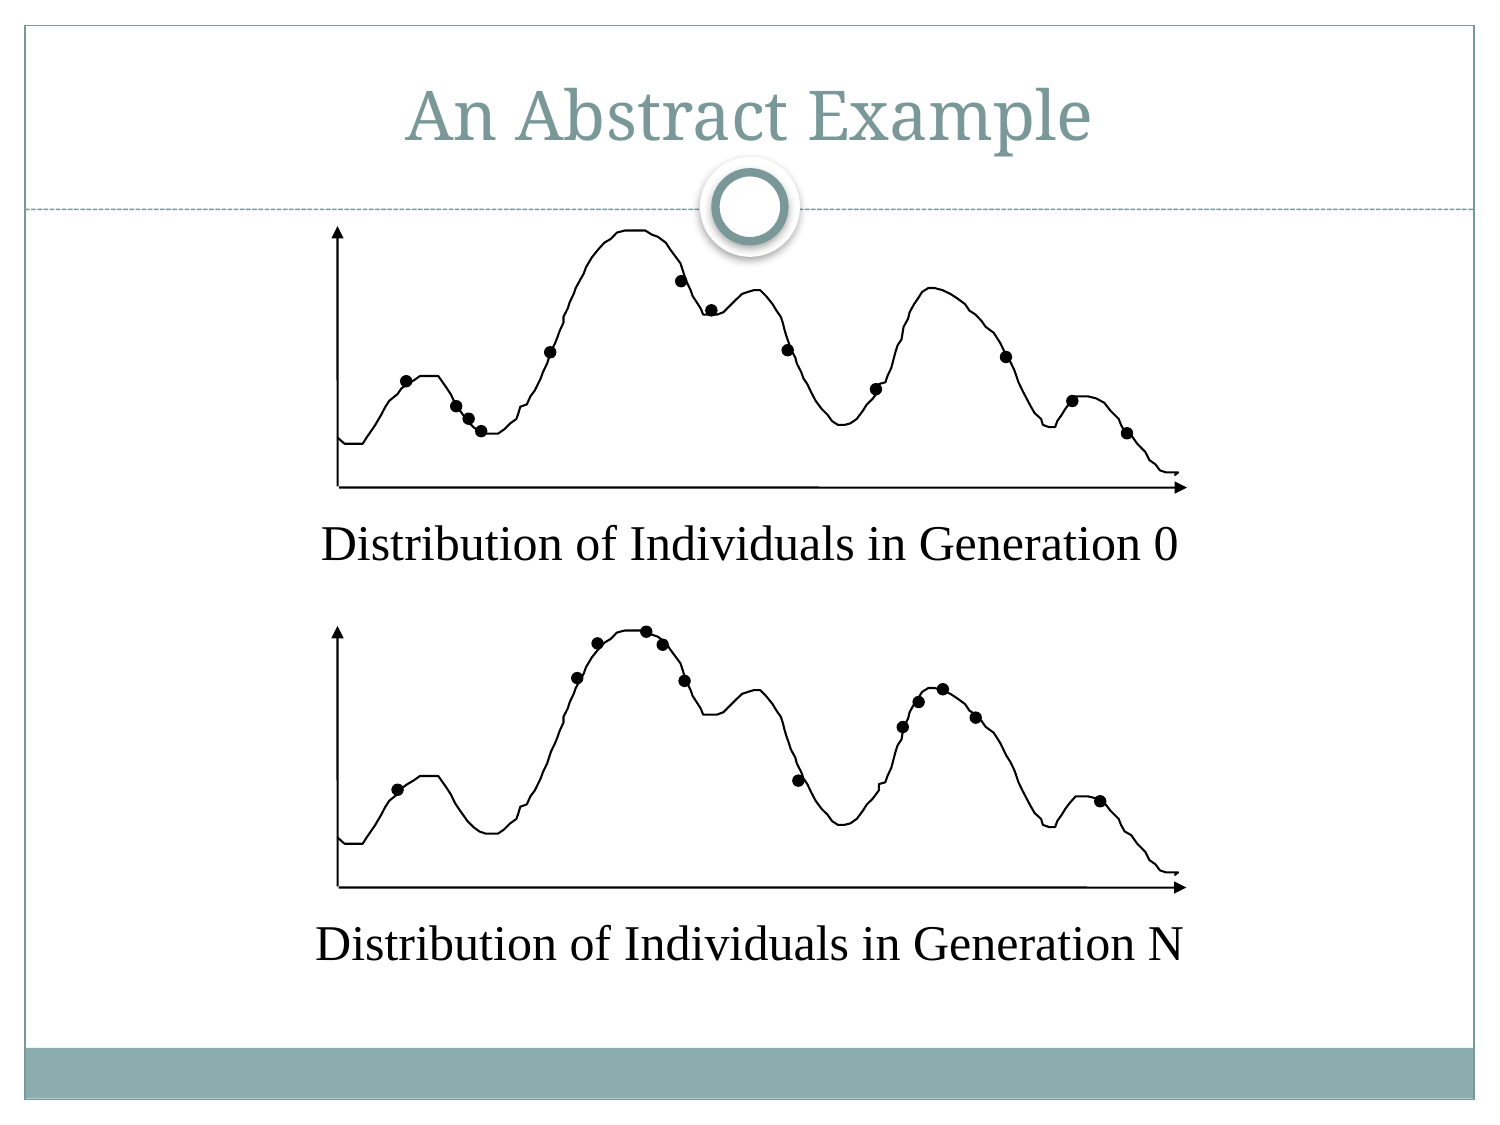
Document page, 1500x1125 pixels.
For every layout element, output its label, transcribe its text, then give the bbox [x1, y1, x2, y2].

text_box [572, 672, 583, 684]
text_box [392, 784, 403, 795]
text_box [337, 230, 1179, 475]
text_box [793, 775, 804, 786]
text_box [400, 376, 412, 387]
text_box [1000, 351, 1012, 363]
text_box [913, 696, 924, 708]
text_box [1067, 395, 1078, 407]
text_box [641, 626, 652, 637]
text_box [1095, 796, 1106, 807]
text_box [339, 481, 1187, 494]
title An Abstract Example [49, 37, 1450, 162]
text_box [937, 684, 949, 695]
text_box [59, 154, 111, 271]
text_box [331, 625, 344, 837]
text_box [676, 275, 687, 287]
text_box [782, 345, 793, 356]
text_box [657, 639, 668, 650]
text_box [338, 881, 1187, 894]
text_box [870, 384, 882, 395]
text_box [592, 638, 603, 649]
text_box [463, 413, 474, 424]
text_box [545, 347, 556, 358]
text_box [897, 721, 908, 733]
text_box [679, 675, 690, 687]
text_box [1121, 428, 1133, 439]
text_box [451, 400, 462, 412]
text_box [337, 630, 1179, 875]
text_box Distribution of Individuals in Generation 0 [305, 503, 1195, 578]
text_box [331, 226, 344, 437]
text_box [706, 305, 717, 316]
text_box Distribution of Individuals in Generation N [300, 903, 1200, 978]
text_box [970, 712, 981, 723]
text_box [475, 425, 487, 437]
